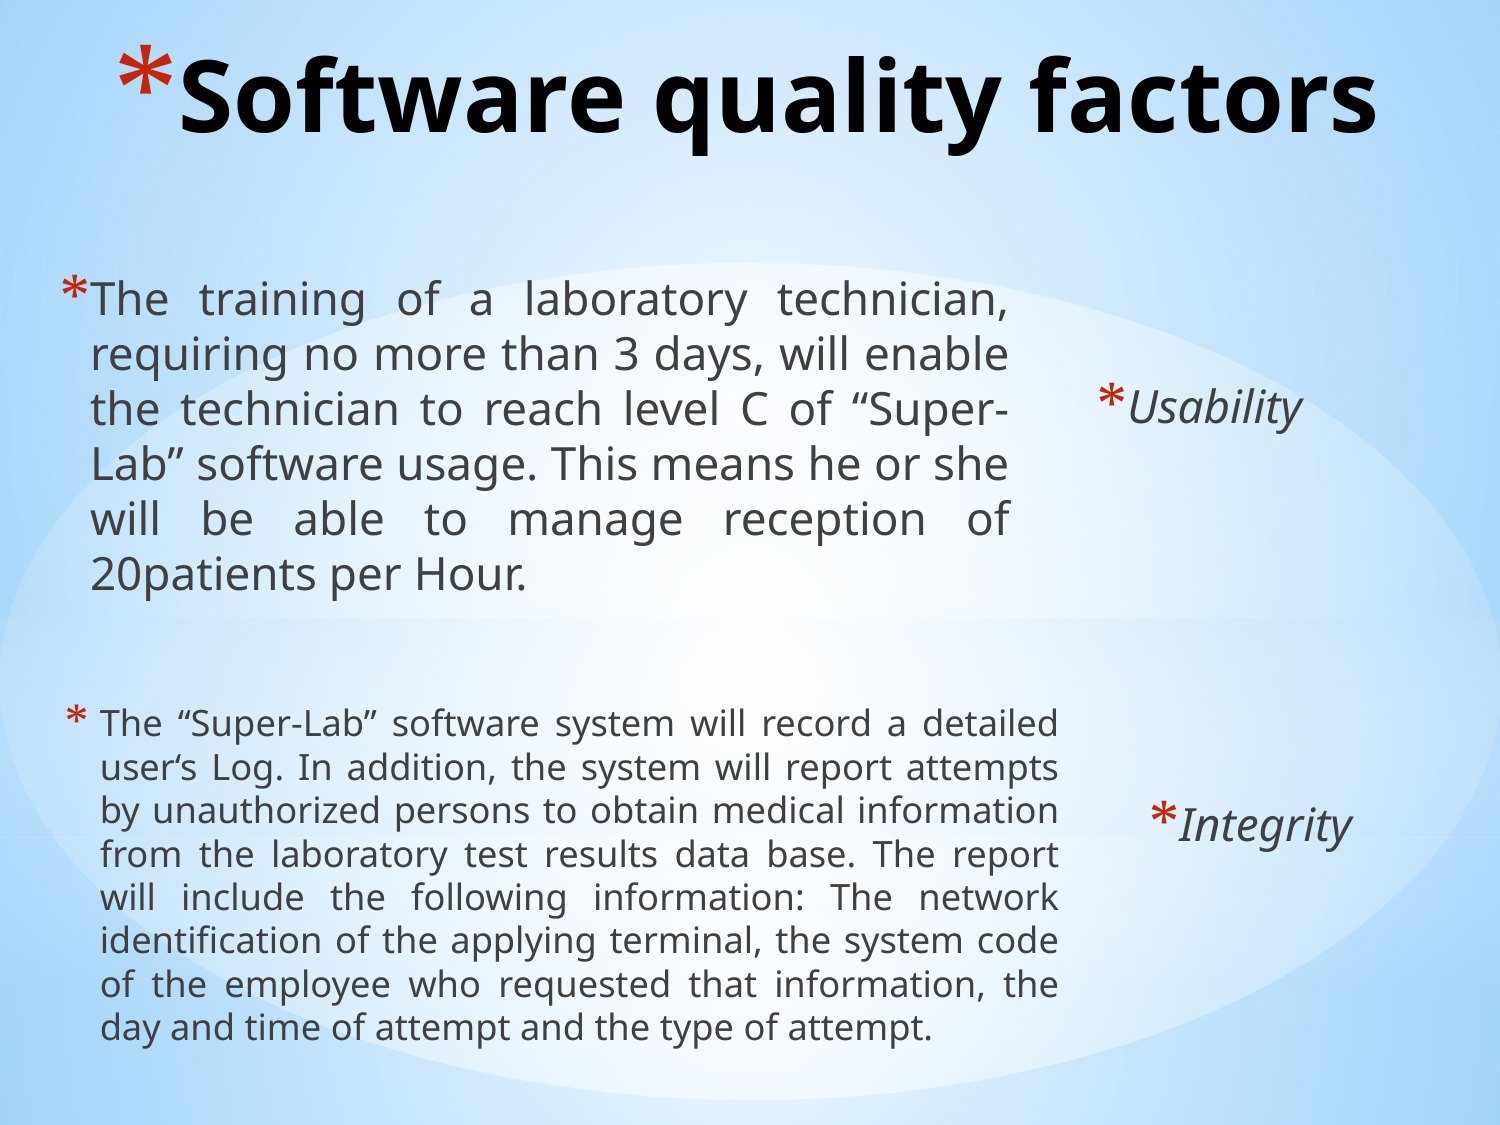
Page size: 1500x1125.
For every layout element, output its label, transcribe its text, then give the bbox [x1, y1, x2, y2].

text_box Integrity [1126, 718, 1494, 931]
list Usability [1074, 299, 1475, 513]
list The training of a laboratory technician, requiring no more than 3 days, will enable the technician to reach level C of “Super-Lab” software usage. This means he or she will be able to manage reception of 20patients per Hour. [37, 262, 1025, 650]
text_box The “Super-Lab” software system will record a detailed user‘s Log. In addition, the system will report attempts by unauthorized persons to obtain medical information from the laboratory test results data base. The report will include the following information: The network identification of the applying terminal, the system code of the employee who requested that information, the day and time of attempt and the type of attempt. [50, 693, 1075, 1088]
title Software quality factors [99, 24, 1438, 213]
